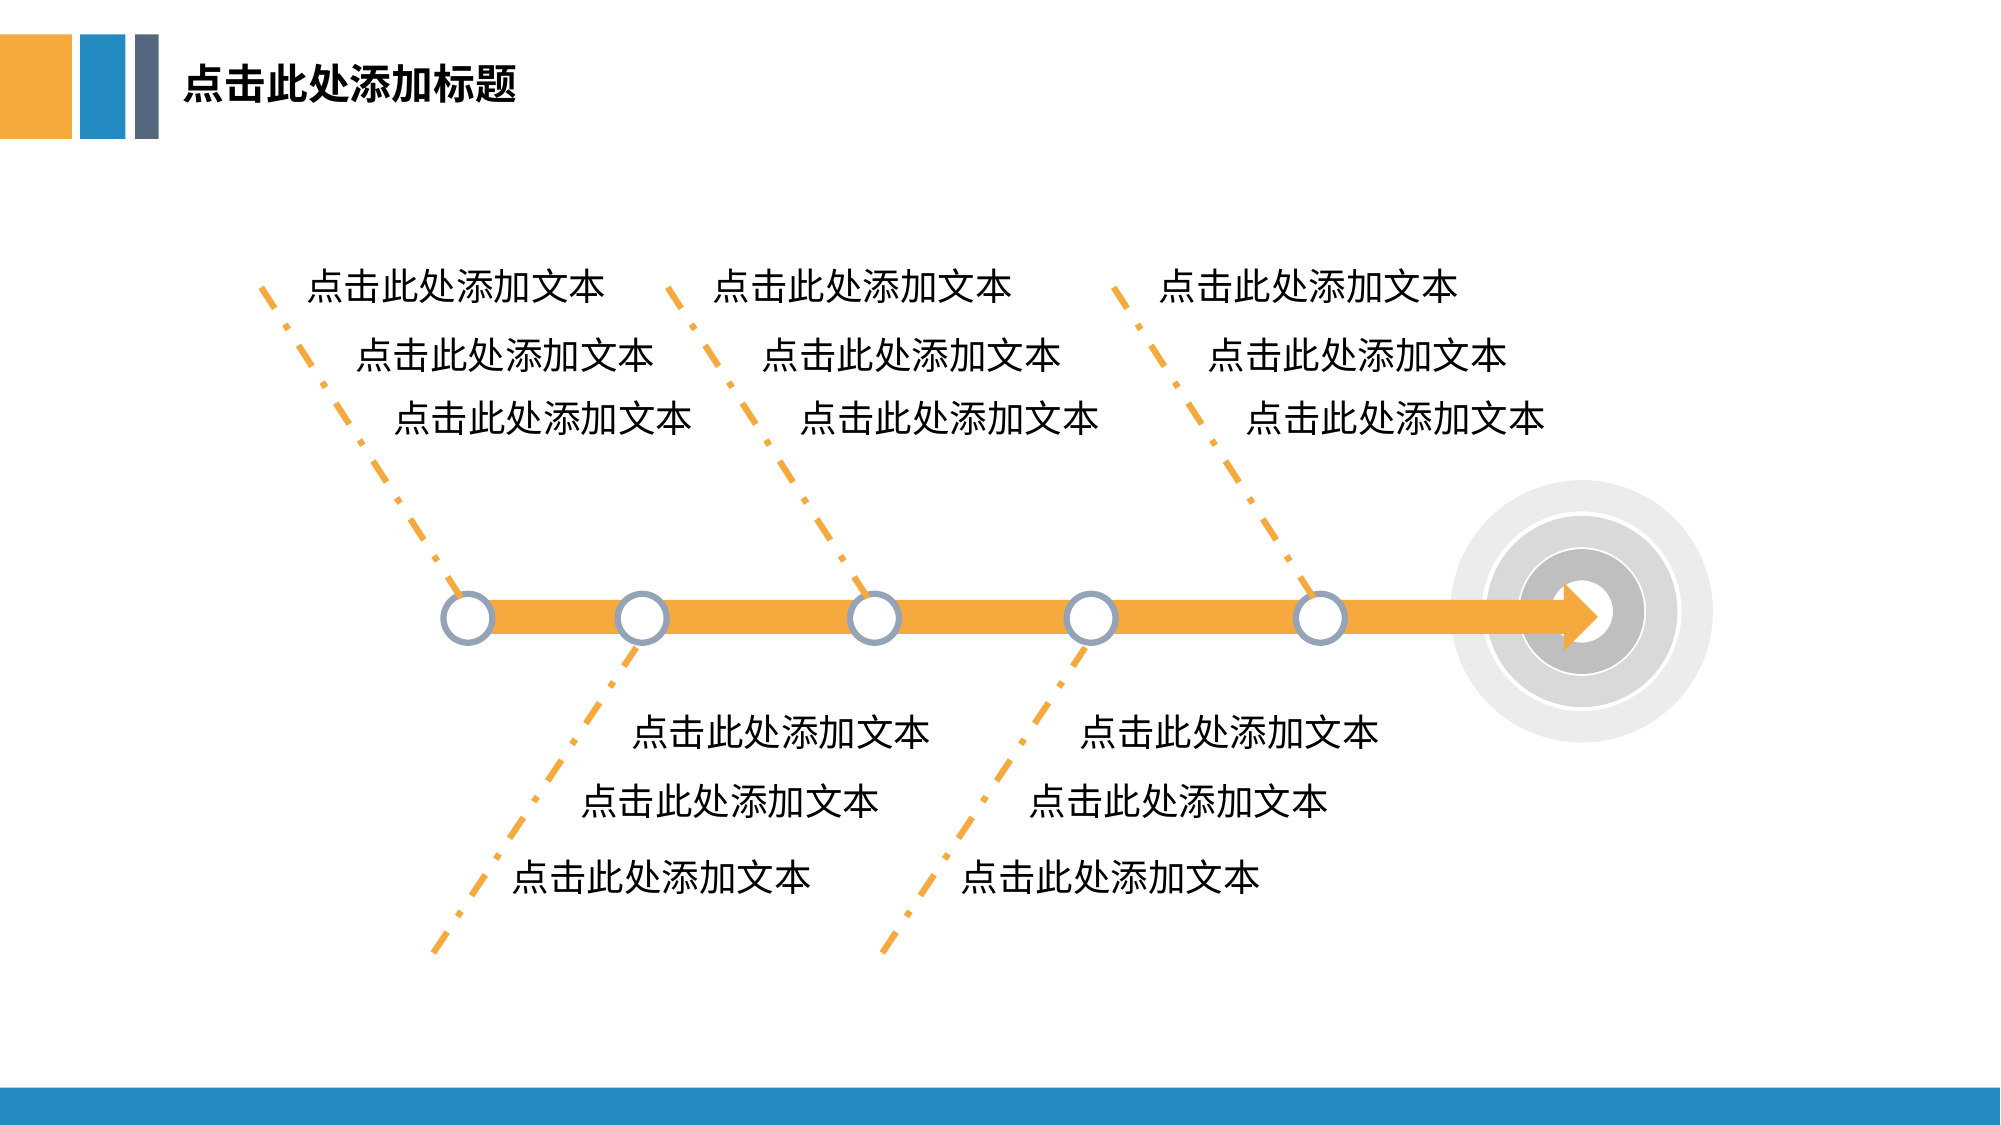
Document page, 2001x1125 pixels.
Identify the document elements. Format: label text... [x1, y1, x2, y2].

text_box 点击此处添加文本 [1314, 324, 1560, 385]
text_box 点击此处添加文本 [637, 701, 882, 762]
text_box [442, 592, 494, 644]
text_box 点击此处添加文本 [1143, 255, 1511, 316]
text_box 点击此处添加文本 [1086, 770, 1382, 830]
text_box [1294, 592, 1346, 644]
text_box [848, 592, 900, 644]
text_box 点击此处添加文本 [868, 324, 1109, 385]
text_box [1108, 598, 1303, 635]
text_box 点击此处添加文本 [462, 388, 663, 448]
text_box [1065, 592, 1117, 644]
list 点击此处添加标题 [167, 42, 901, 131]
text_box 点击此处添加文本 [637, 846, 865, 907]
text_box 点击此处添加文本 [637, 770, 882, 830]
text_box 点击此处添加文本 [1086, 846, 1314, 907]
text_box 点击此处添加文本 [1086, 701, 1433, 762]
text_box [485, 598, 625, 635]
text_box [892, 598, 1074, 635]
text_box 点击此处添加文本 [1314, 388, 1598, 448]
text_box [659, 598, 857, 635]
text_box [256, 280, 462, 598]
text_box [882, 647, 1086, 953]
text_box 点击此处添加文本 [462, 324, 663, 385]
text_box 点击此处添加文本 [697, 255, 1066, 316]
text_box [433, 647, 637, 953]
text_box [663, 280, 868, 598]
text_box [1109, 280, 1314, 598]
text_box 点击此处添加文本 [868, 388, 1109, 448]
text_box 点击此处添加文本 [291, 255, 659, 316]
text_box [1466, 495, 1698, 727]
text_box [616, 592, 668, 644]
text_box [1338, 598, 1466, 635]
